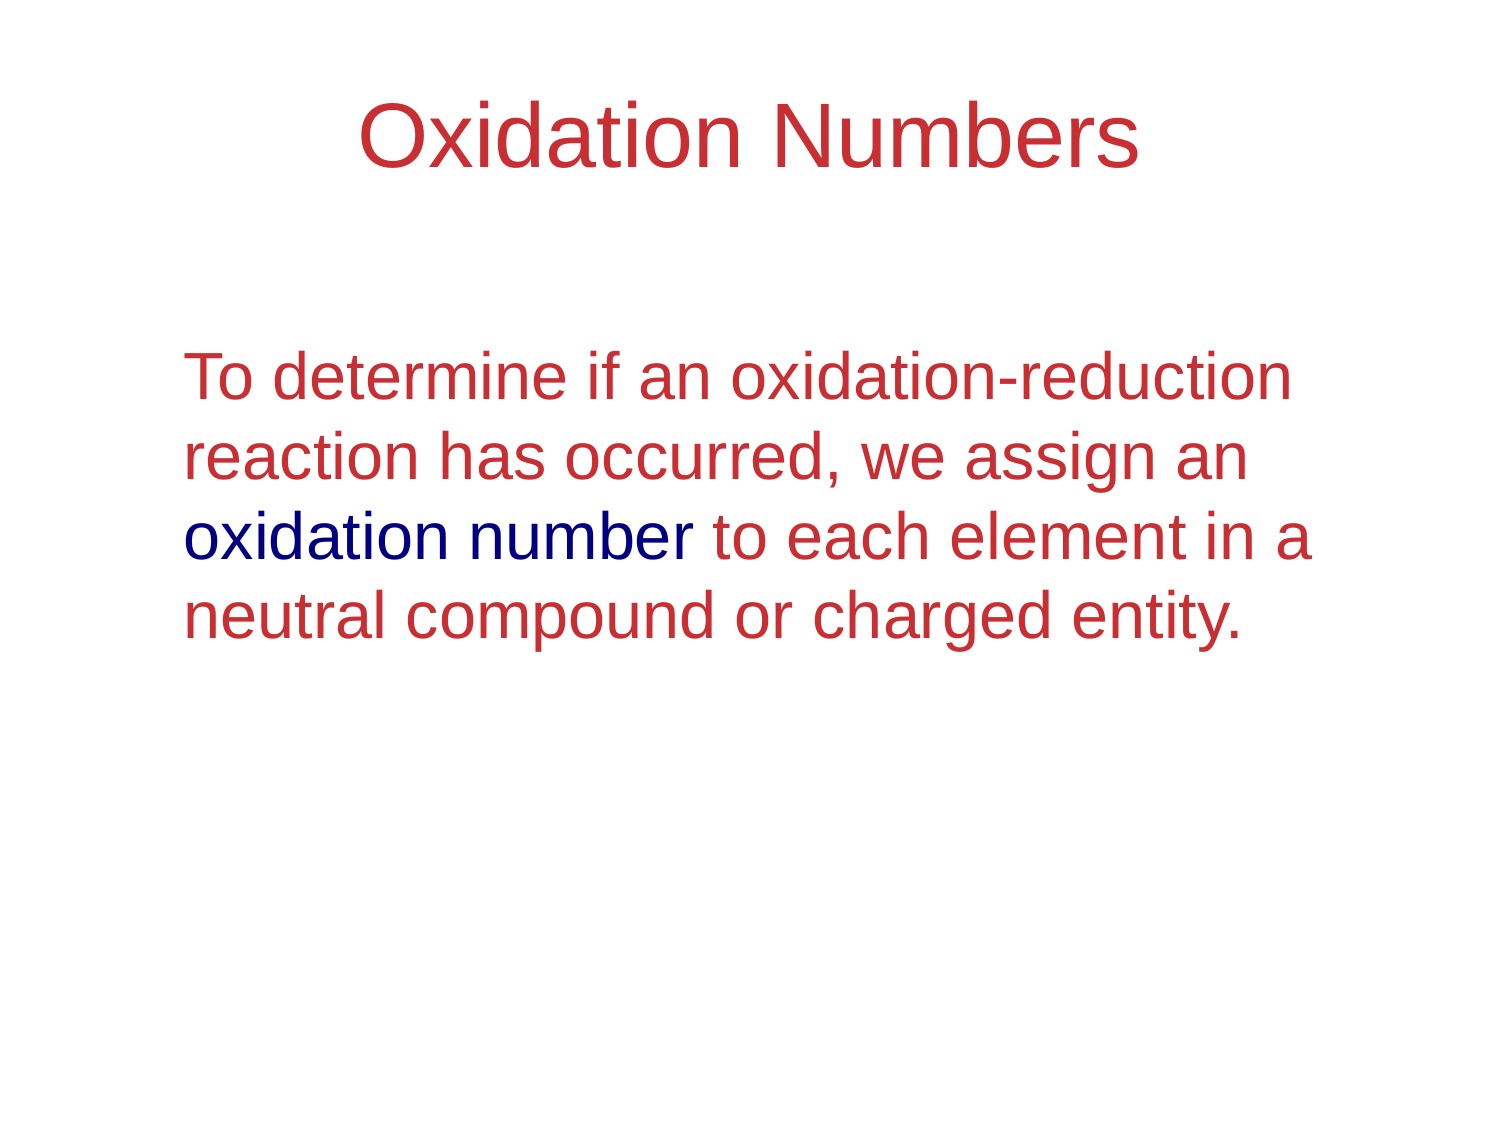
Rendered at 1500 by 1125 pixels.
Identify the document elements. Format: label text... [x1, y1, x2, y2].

list To determine if an oxidation-reduction reaction has occurred, we assign an oxidation number to each element in a neutral compound or charged entity. [112, 324, 1388, 1001]
title Oxidation Numbers [112, 37, 1388, 226]
